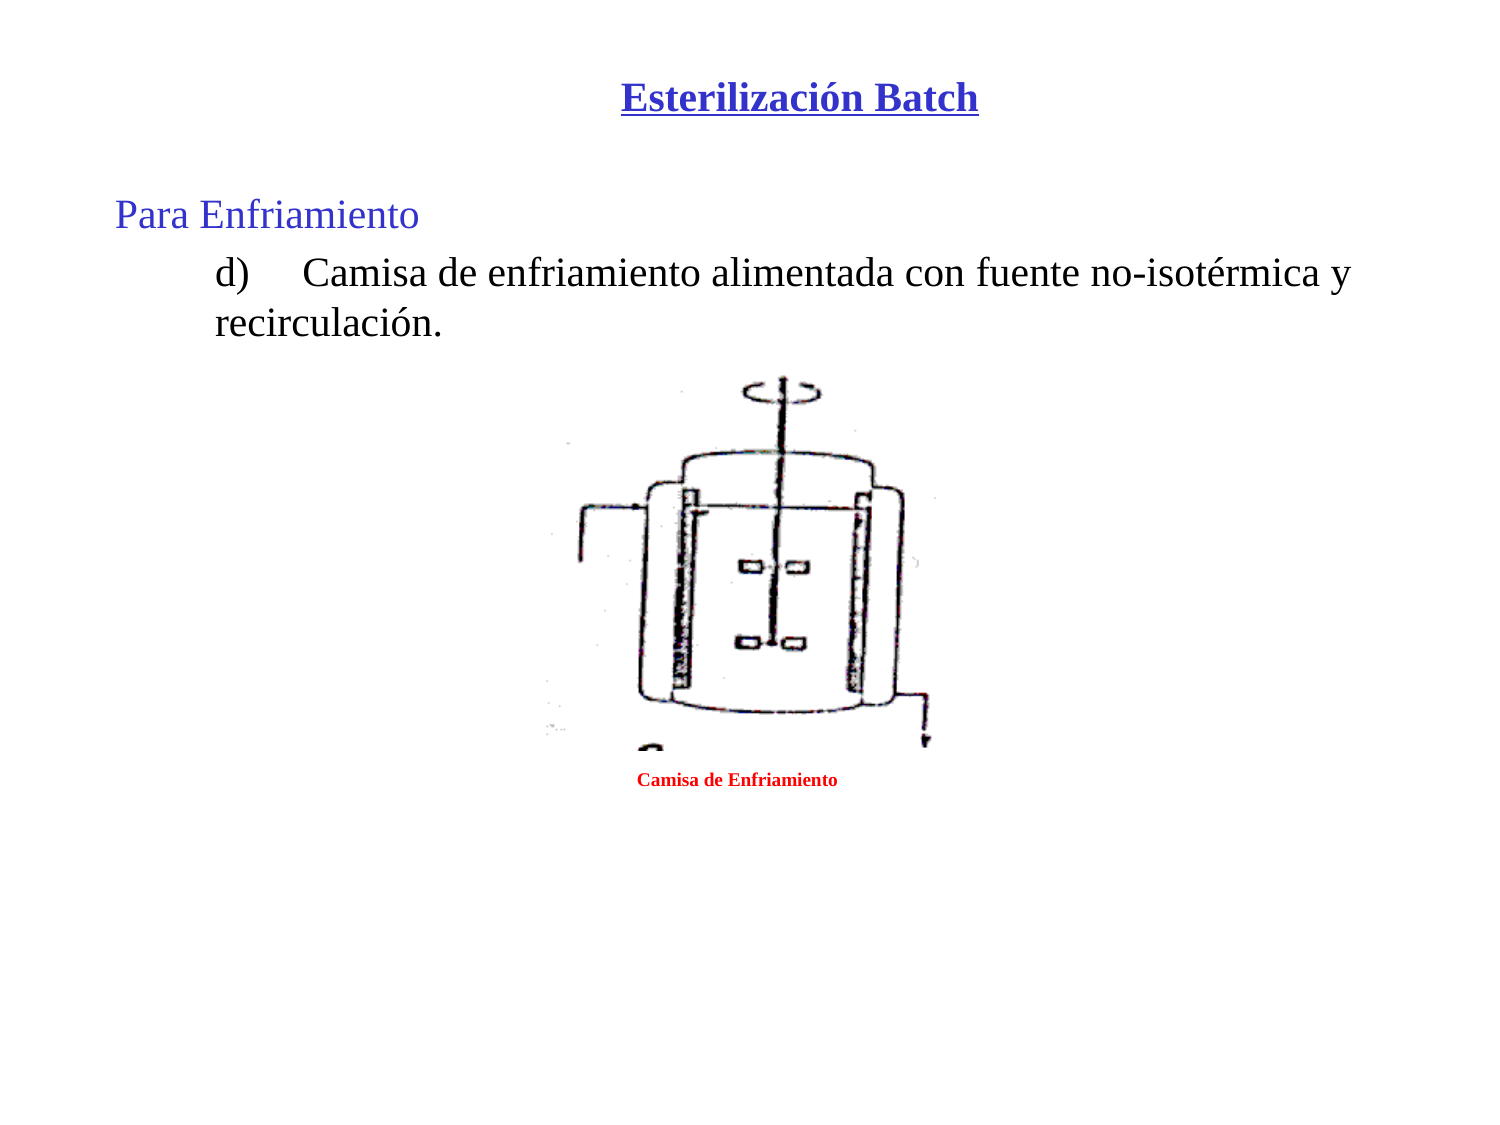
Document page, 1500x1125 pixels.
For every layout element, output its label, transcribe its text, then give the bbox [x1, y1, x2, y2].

list Esterilización Batch Para Enfriamiento d) Camisa de enfriamiento alimentada con fuente no-isotérmica y recirculación. [99, 62, 1500, 726]
text_box Camisa de Enfriamiento [575, 758, 900, 798]
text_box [541, 373, 958, 751]
